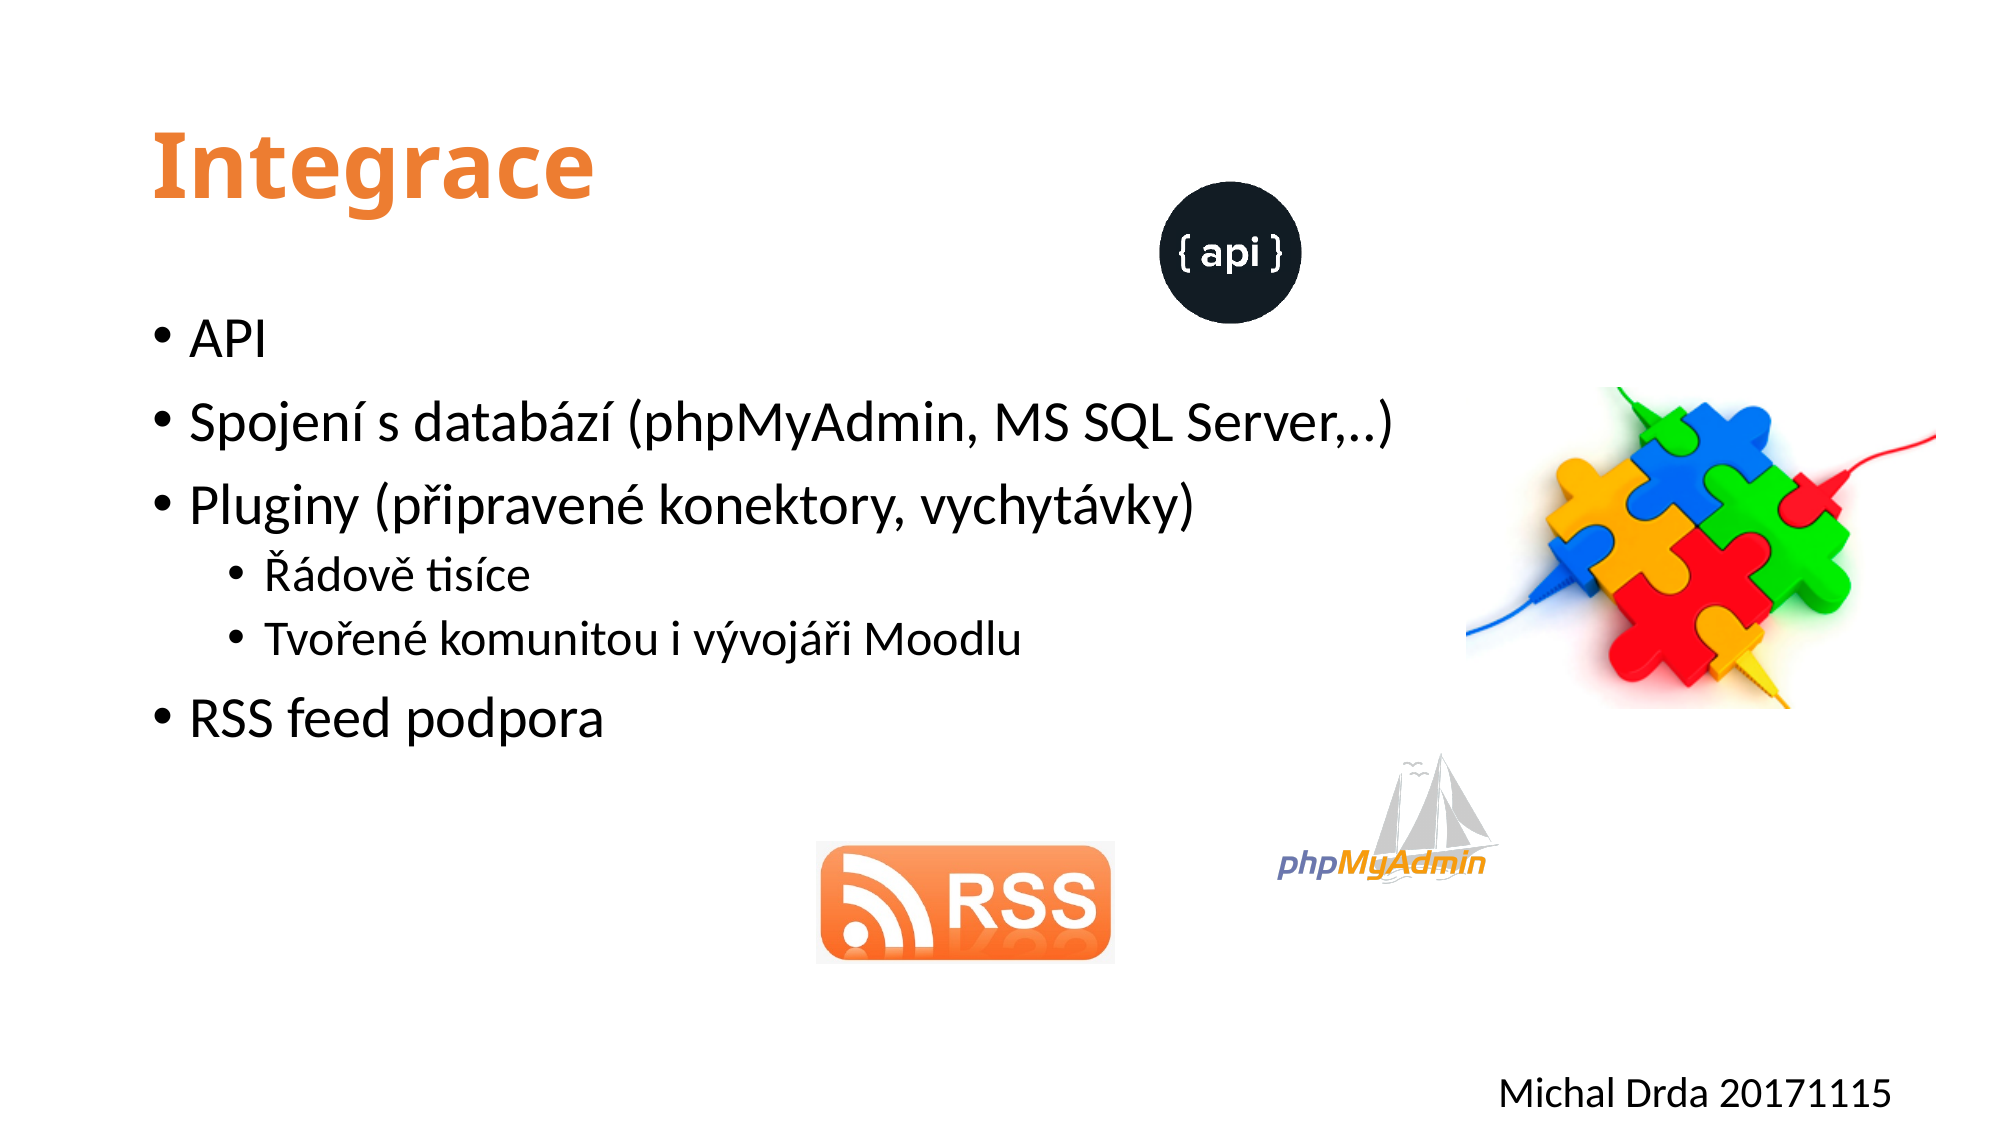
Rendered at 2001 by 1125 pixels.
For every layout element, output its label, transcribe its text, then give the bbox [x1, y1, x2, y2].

list API Spojení s databází (phpMyAdmin, MS SQL Server,..) Pluginy (připravené konektory, vychytávky) Řádově tisíce Tvořené komunitou i vývojáři Moodlu RSS feed podpora [137, 299, 1863, 1014]
title Integrace [137, 59, 1863, 278]
picture [1466, 387, 1936, 709]
text_box Michal Drda 20171115 [1483, 1062, 2000, 1125]
picture [1133, 155, 1328, 350]
picture [816, 841, 1115, 964]
picture [1260, 751, 1516, 886]
